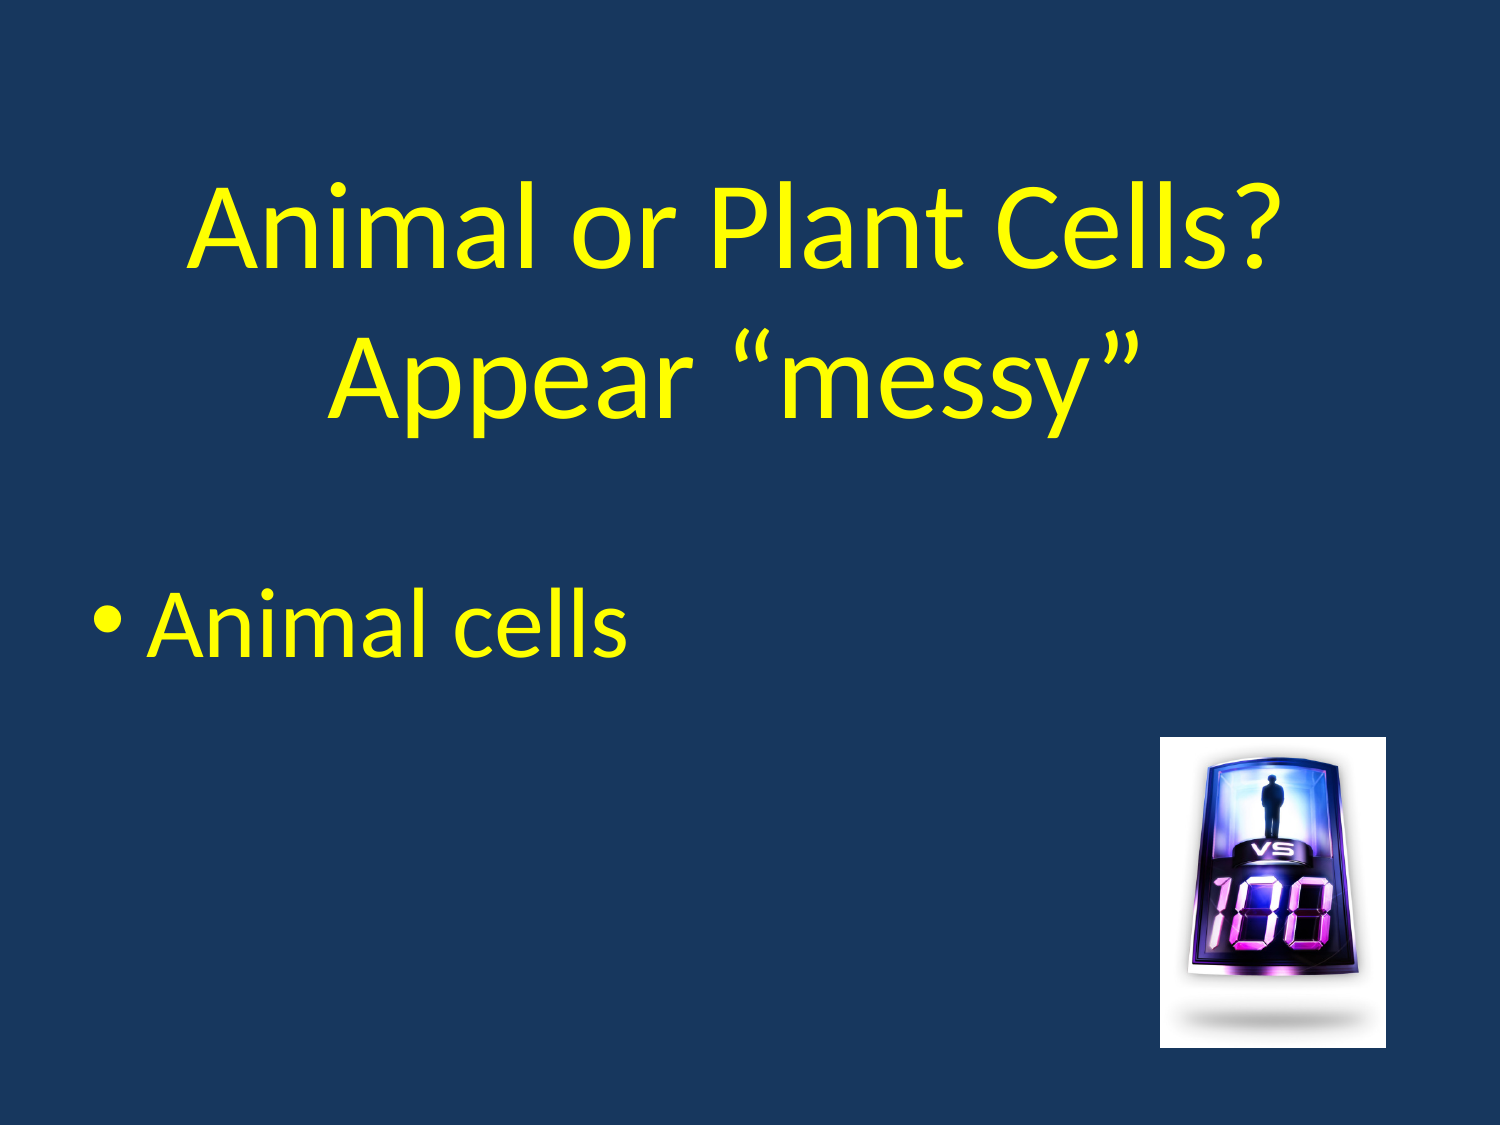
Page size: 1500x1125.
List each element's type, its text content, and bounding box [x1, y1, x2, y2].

title Animal or Plant Cells? Appear “messy” [62, 200, 1413, 388]
picture [1160, 737, 1386, 1049]
list Animal cells [75, 549, 1425, 725]
